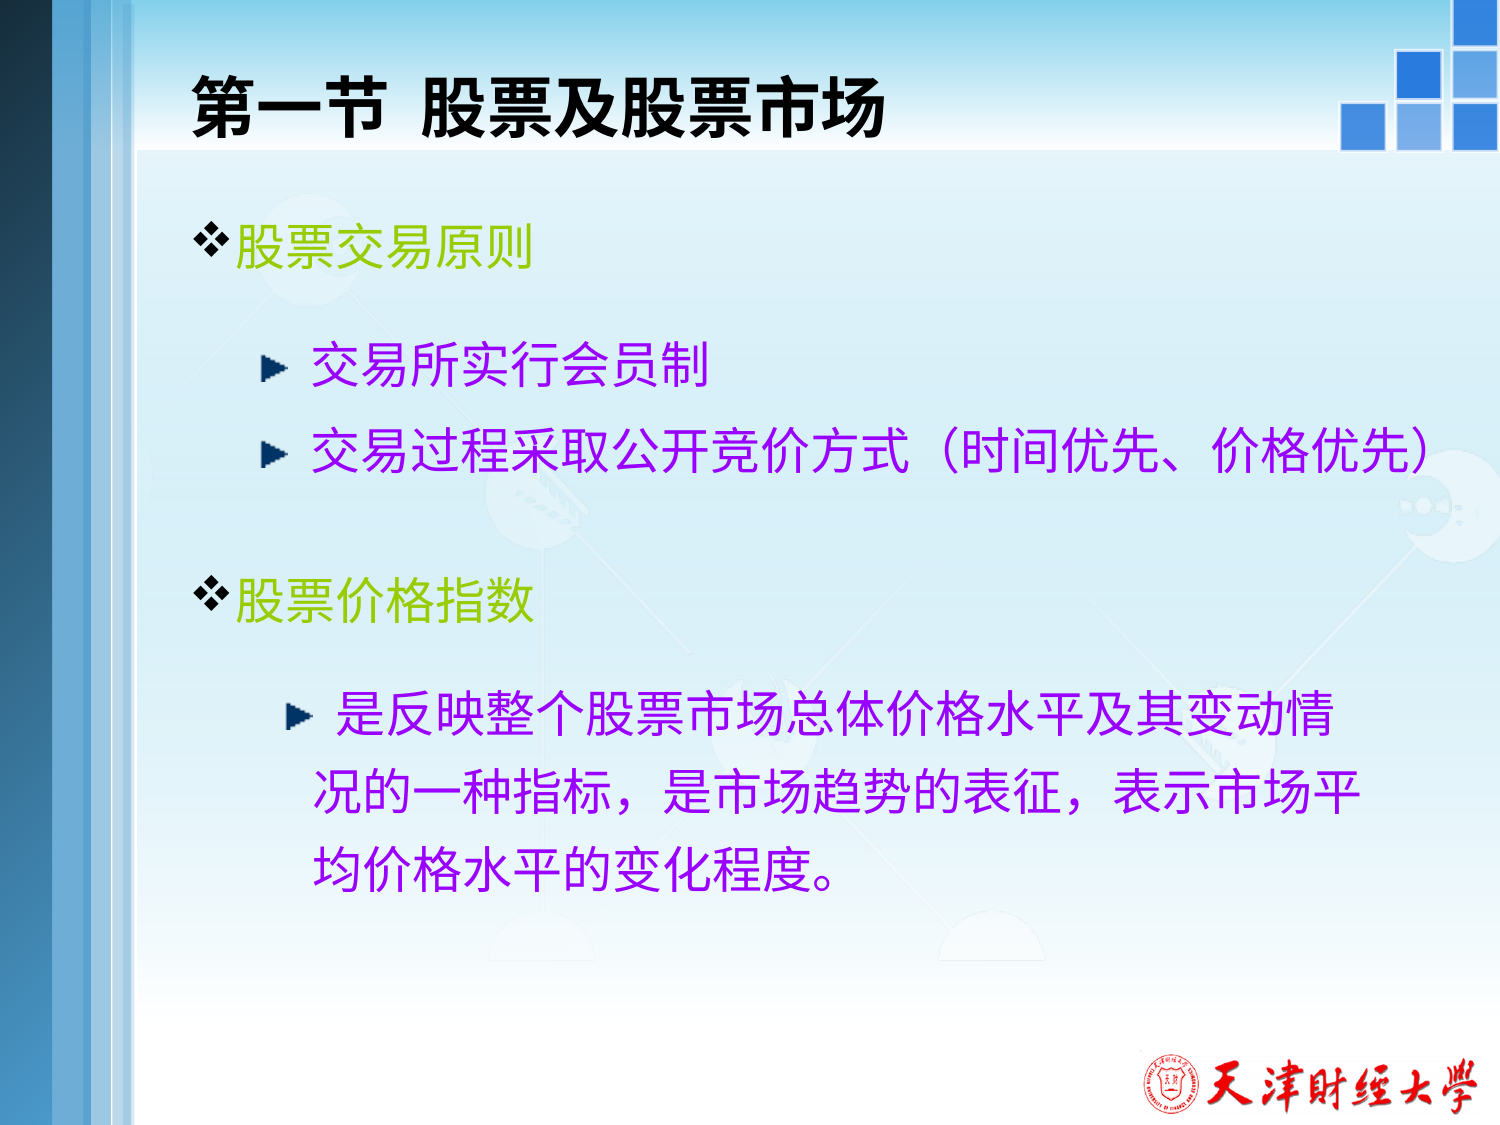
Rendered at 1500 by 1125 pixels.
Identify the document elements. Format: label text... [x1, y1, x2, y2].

text_box 交易所实行会员制 [237, 326, 900, 401]
title 第一节 股票及股票市场 [174, 75, 1175, 138]
picture [252, 432, 288, 468]
text_box 股票价格指数 [174, 562, 550, 638]
text_box 交易过程采取公开竞价方式（时间优先、价格优先） [237, 412, 1500, 488]
picture [132, 150, 1500, 965]
text_box 股票交易原则 [174, 207, 550, 283]
text_box 是反映整个股票市场总体价格水平及其变动情况的一种指标，是市场趋势的表征，表示市场平均价格水平的变化程度。 [262, 656, 1388, 906]
picture [1131, 1049, 1500, 1119]
